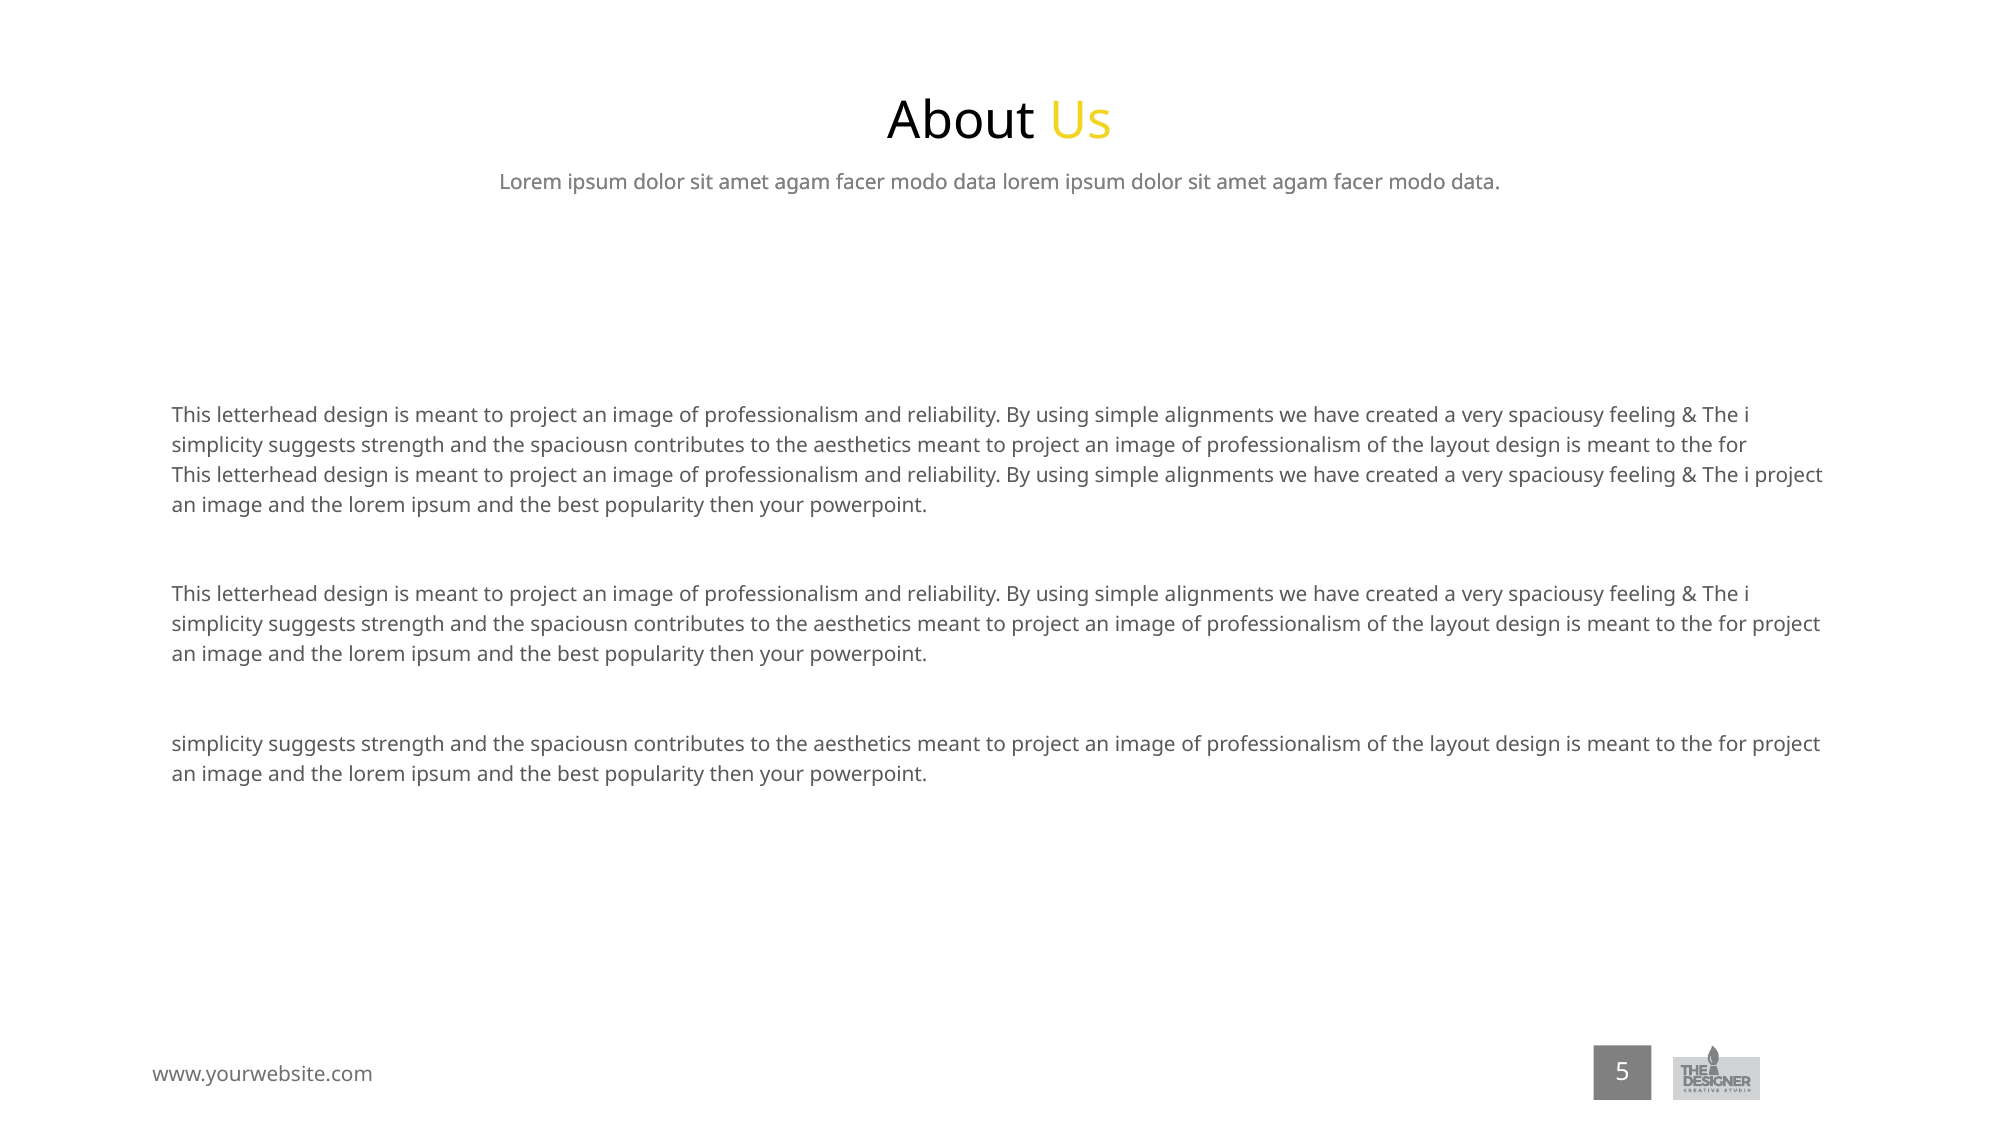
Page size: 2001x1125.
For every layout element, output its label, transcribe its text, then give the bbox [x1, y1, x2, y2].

slide_number 5 [1590, 1042, 1655, 1103]
title About Us [137, 71, 1863, 154]
slide_number www.yourwebsite.com [137, 1045, 409, 1100]
text_box This letterhead design is meant to project an image of professionalism and reliability. By using simple alignments we have created a very spaciousy feeling & The i simplicity suggests strength and the spaciousn contributes to the aesthetics meant to project an image of professionalism of the layout design is meant to the for This letterhead design is meant to project an image of professionalism and reliability. By using simple alignments we have created a very spaciousy feeling & The i project an image and the lorem ipsum and the best popularity then your powerpoint. This letterhead design is meant to project an image of professionalism and reliability. By using simple alignments we have created a very spaciousy feeling & The i simplicity suggests strength and the spaciousn contributes to the aesthetics meant to project an image of professionalism of the layout design is meant to the for project an image and the lorem ipsum and the best popularity then your powerpoint. simplicity suggests strength and the spaciousn contributes to the aesthetics meant to project an image of professionalism of the layout design is meant to the for project an image and the lorem ipsum and the best popularity then your powerpoint. [171, 353, 1829, 859]
text_box Lorem ipsum dolor sit amet agam facer modo data lorem ipsum dolor sit amet agam facer modo data. [137, 154, 1863, 211]
